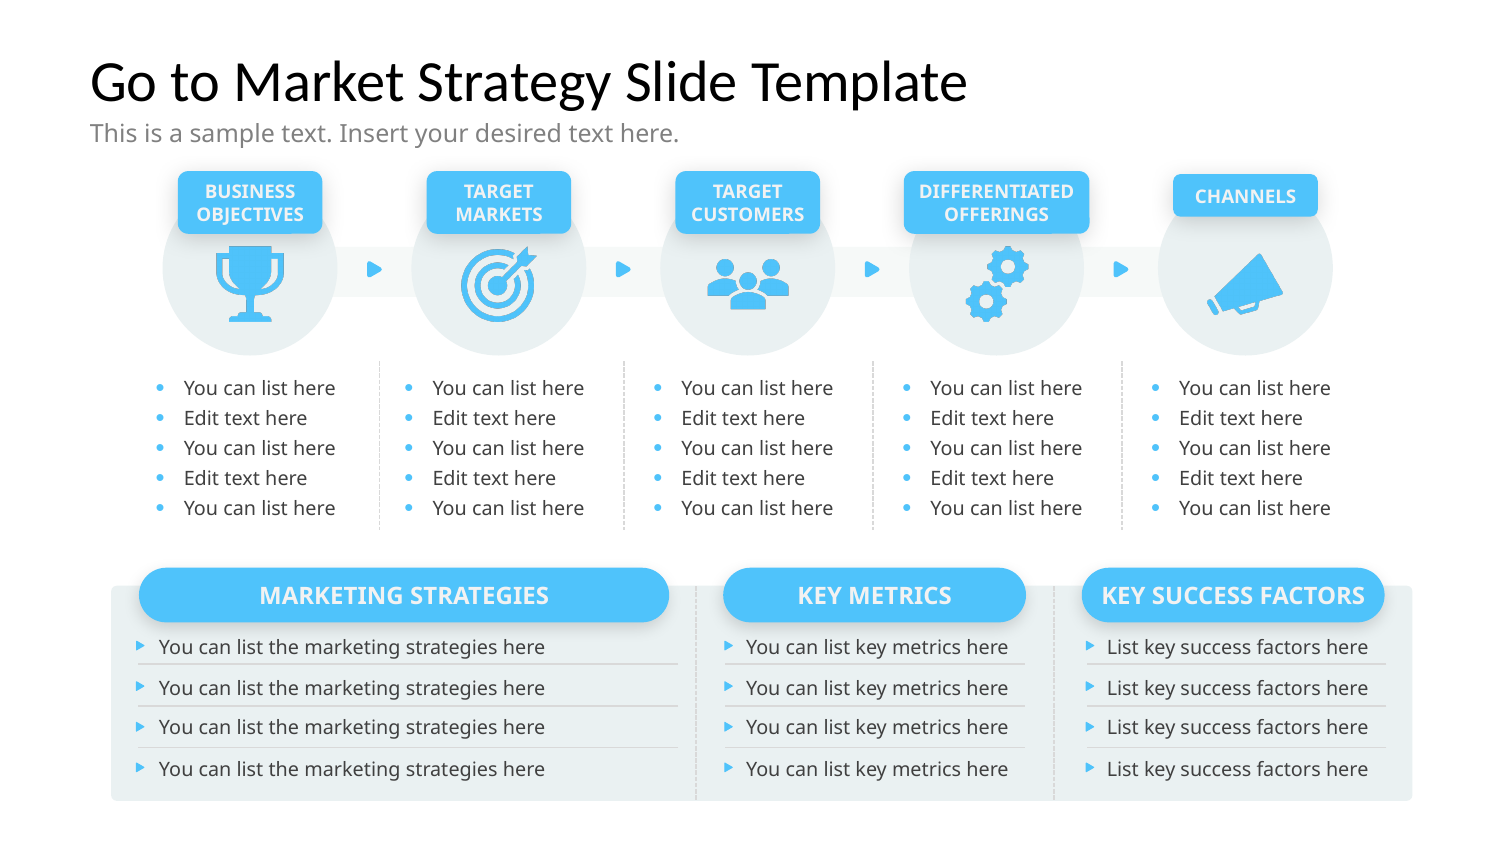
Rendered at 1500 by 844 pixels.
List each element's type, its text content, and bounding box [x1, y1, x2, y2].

text_box You can list here Edit text here You can list here Edit text here You can list here [404, 375, 619, 520]
title Go to Market Strategy Slide Template [75, 33, 1425, 122]
text_box [160, 229, 340, 358]
picture [204, 237, 296, 330]
text_box [1155, 222, 1335, 358]
text_box [367, 261, 382, 278]
text_box [722, 720, 735, 733]
text_box List key success factors here [1106, 756, 1395, 781]
text_box You can list here Edit text here You can list here Edit text here You can list here [155, 375, 375, 520]
text_box You can list key metrics here [746, 635, 1025, 660]
text_box [134, 720, 147, 733]
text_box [903, 170, 1090, 235]
picture [701, 237, 794, 330]
text_box [1113, 261, 1129, 278]
text_box You can list the marketing strategies here [158, 756, 678, 781]
text_box [906, 245, 1087, 358]
text_box You can list the marketing strategies here [158, 635, 678, 660]
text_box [675, 170, 821, 235]
text_box You can list key metrics here [746, 675, 1025, 700]
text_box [177, 170, 323, 235]
text_box [134, 639, 147, 652]
text_box You can list here Edit text here You can list here Edit text here You can list here [1151, 375, 1373, 520]
text_box [1084, 679, 1096, 693]
picture [950, 237, 1043, 330]
picture [1199, 237, 1292, 330]
text_box You can list here Edit text here You can list here Edit text here You can list here [902, 375, 1117, 520]
text_box [584, 245, 663, 299]
text_box [615, 261, 631, 278]
text_box You can list the marketing strategies here [158, 715, 678, 739]
text_box You can list key metrics here [746, 756, 1025, 781]
text_box You can list here Edit text here You can list here Edit text here You can list here [653, 375, 868, 520]
text_box [658, 228, 838, 358]
text_box [108, 583, 1415, 804]
text_box [134, 679, 147, 693]
text_box You can list key metrics here [746, 715, 1025, 739]
text_box [864, 261, 880, 278]
text_box [1084, 639, 1096, 652]
text_box [1081, 245, 1161, 299]
text_box KEY METRICS [768, 580, 981, 610]
text_box [134, 761, 147, 774]
list This is a sample text. Insert your desired text here. [74, 110, 1075, 173]
text_box List key success factors here [1106, 675, 1395, 700]
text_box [426, 170, 572, 235]
text_box [136, 565, 672, 625]
text_box You can list the marketing strategies here [158, 675, 678, 700]
text_box [1084, 761, 1096, 774]
text_box KEY SUCCESS FACTORS [1094, 580, 1372, 610]
text_box List key success factors here [1106, 715, 1395, 739]
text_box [1172, 173, 1319, 217]
text_box [335, 245, 414, 299]
text_box MARKETING STRATEGIES [192, 580, 616, 610]
text_box [722, 639, 735, 652]
text_box [833, 245, 912, 299]
text_box [722, 679, 735, 693]
picture [453, 237, 545, 330]
text_box [1079, 565, 1387, 625]
text_box List key success factors here [1106, 635, 1395, 660]
text_box [721, 565, 1029, 625]
text_box [722, 761, 735, 774]
text_box [1084, 720, 1096, 733]
text_box [409, 228, 589, 358]
